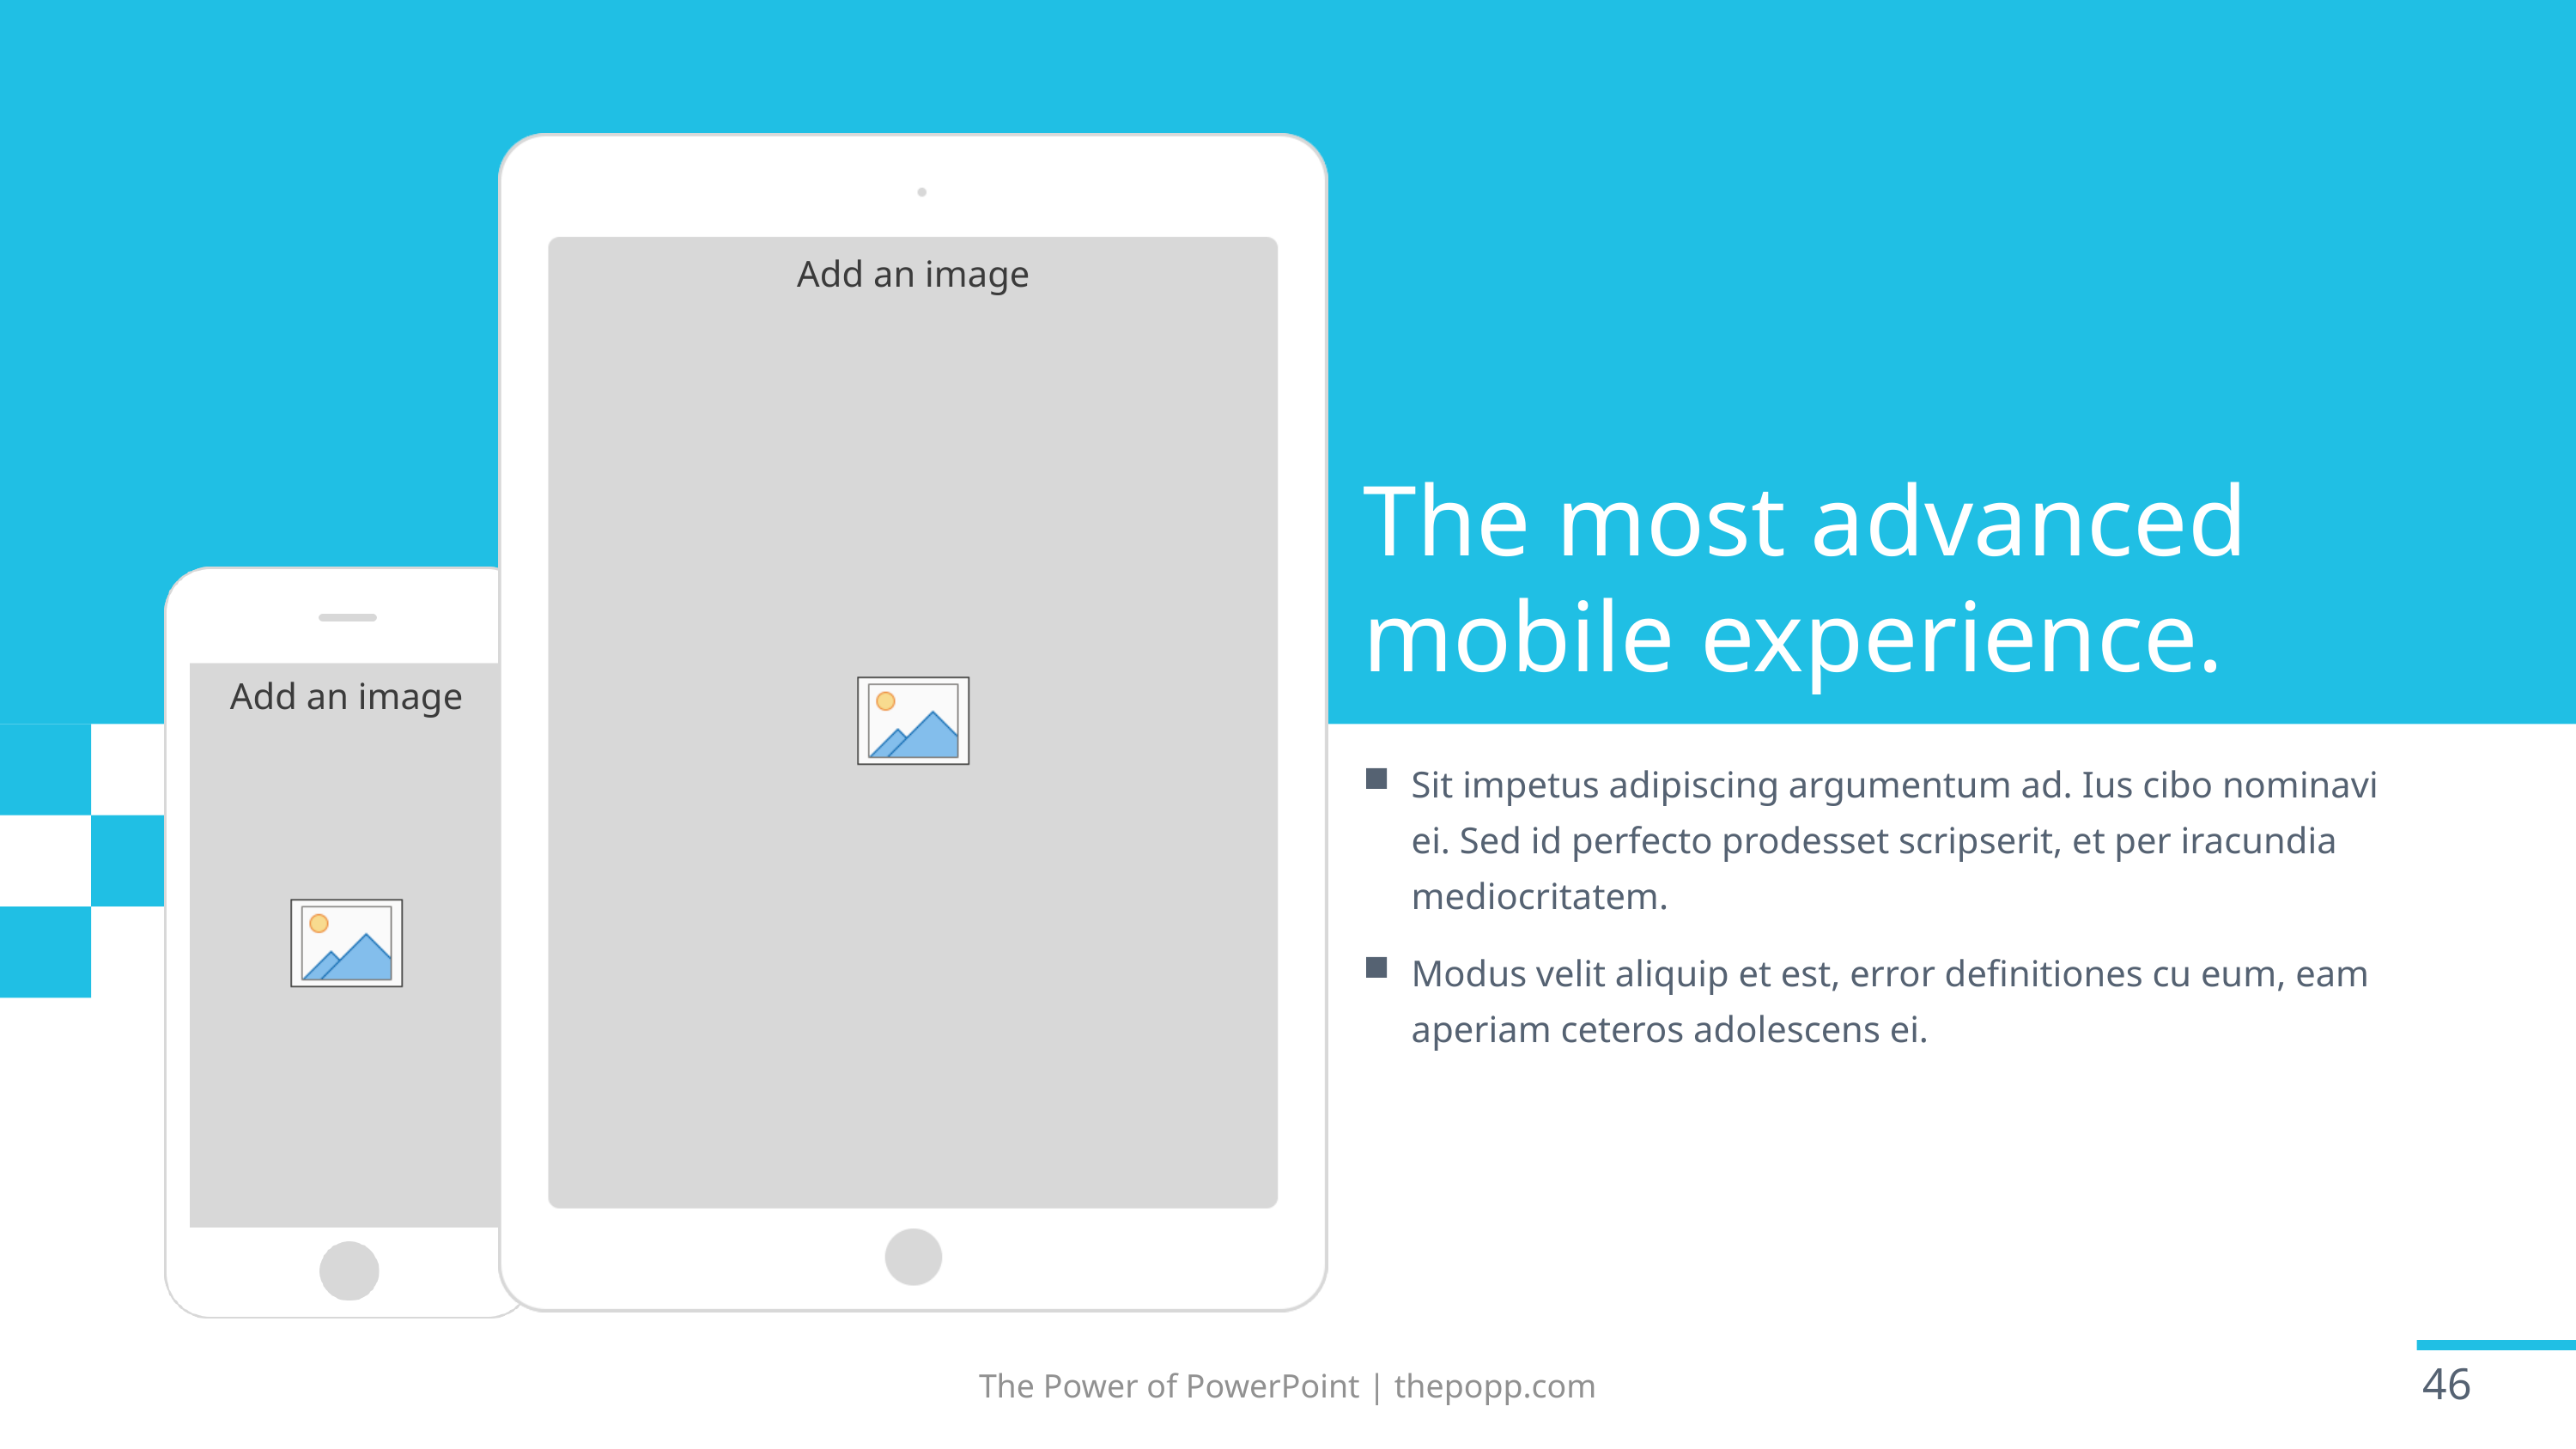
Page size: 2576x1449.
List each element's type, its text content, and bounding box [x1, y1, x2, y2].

list The most advanced mobile experience. [1350, 155, 2429, 698]
footer The Power of PowerPoint | thepopp.com [853, 1349, 1723, 1427]
picture [164, 133, 1328, 1319]
list Sit impetus adipiscing argumentum ad. Ius cibo nominavi ei. Sed id perfecto prodesset scripserit, et per iracundia mediocritatem. Modus velit aliquip et est, error definitiones cu eum, eam aperiam ceteros adolescens ei. [1350, 743, 2429, 1173]
slide_number 46 [2409, 1351, 2576, 1421]
